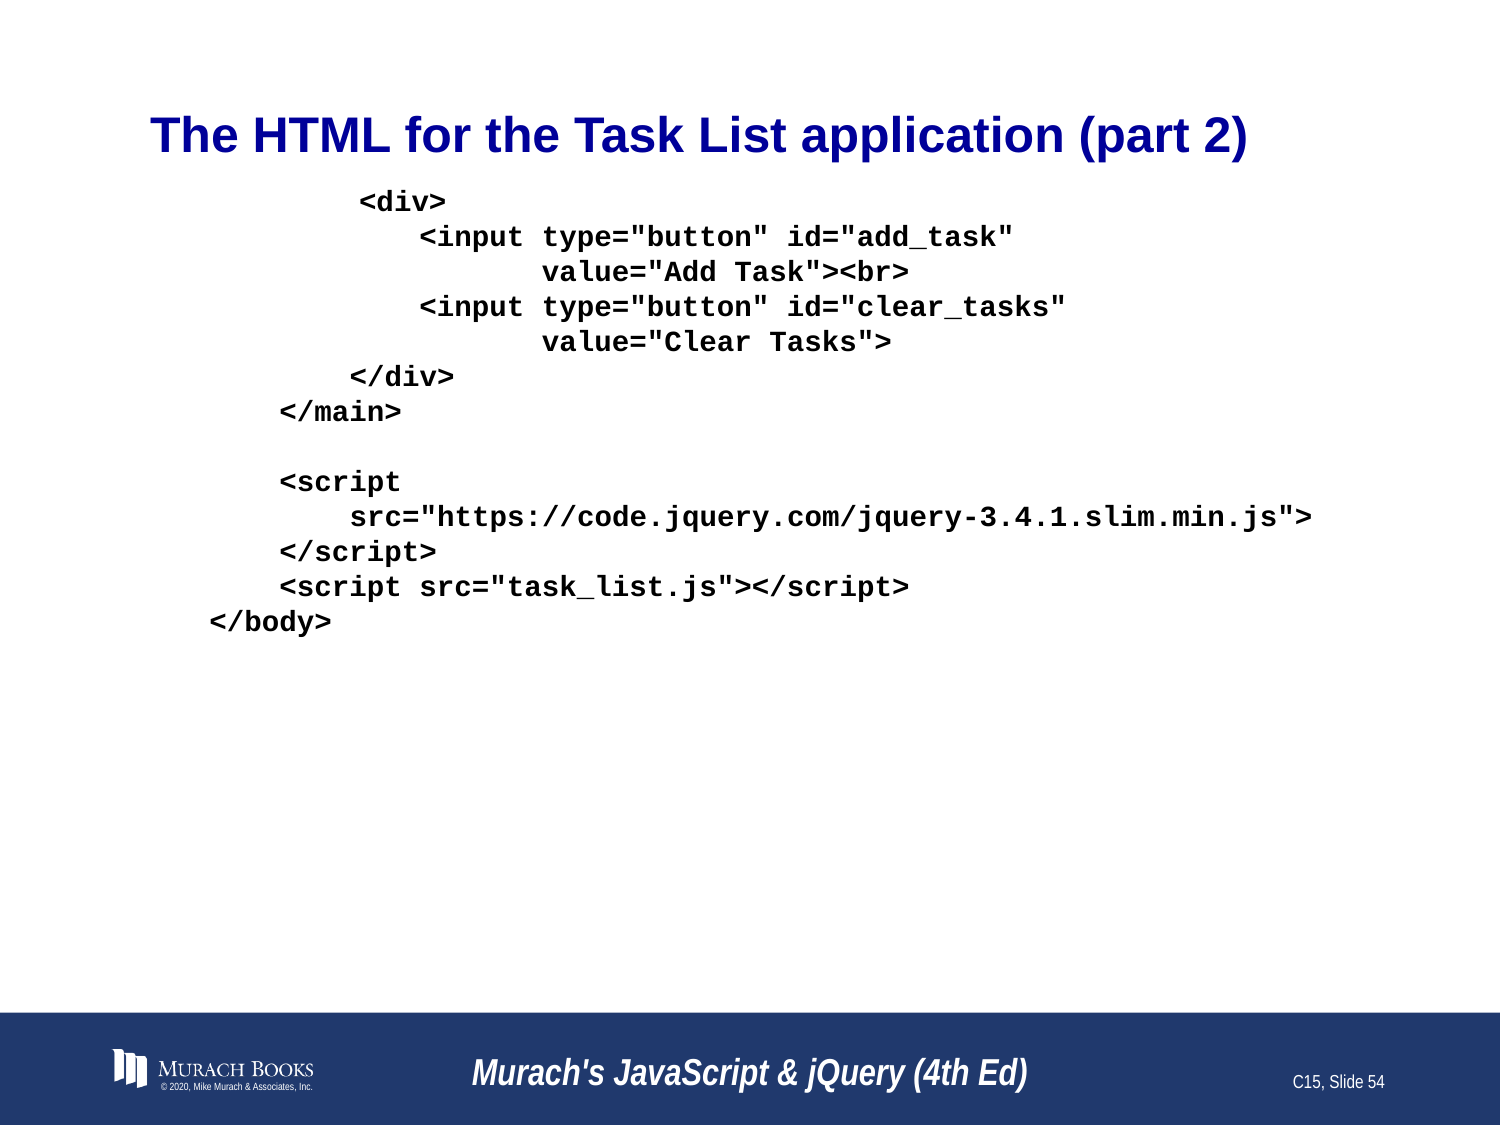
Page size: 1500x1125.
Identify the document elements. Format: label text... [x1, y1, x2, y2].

list <div> <input type="button" id="add_task" value="Add Task"><br> <input type="button" id="clear_tasks" value="Clear Tasks"> </div> </main> <script src="https://code.jquery.com/jquery-3.4.1.slim.min.js"> </script> <script src="task_list.js"></script> </body> [137, 174, 1350, 975]
title The HTML for the Task List application (part 2) [150, 102, 1350, 164]
slide_number C15, Slide 54 [1087, 1025, 1400, 1100]
footer © 2020, Mike Murach & Associates, Inc. [12, 1025, 463, 1100]
slide_number Murach's JavaScript & jQuery (4th Ed) [463, 1025, 1050, 1100]
